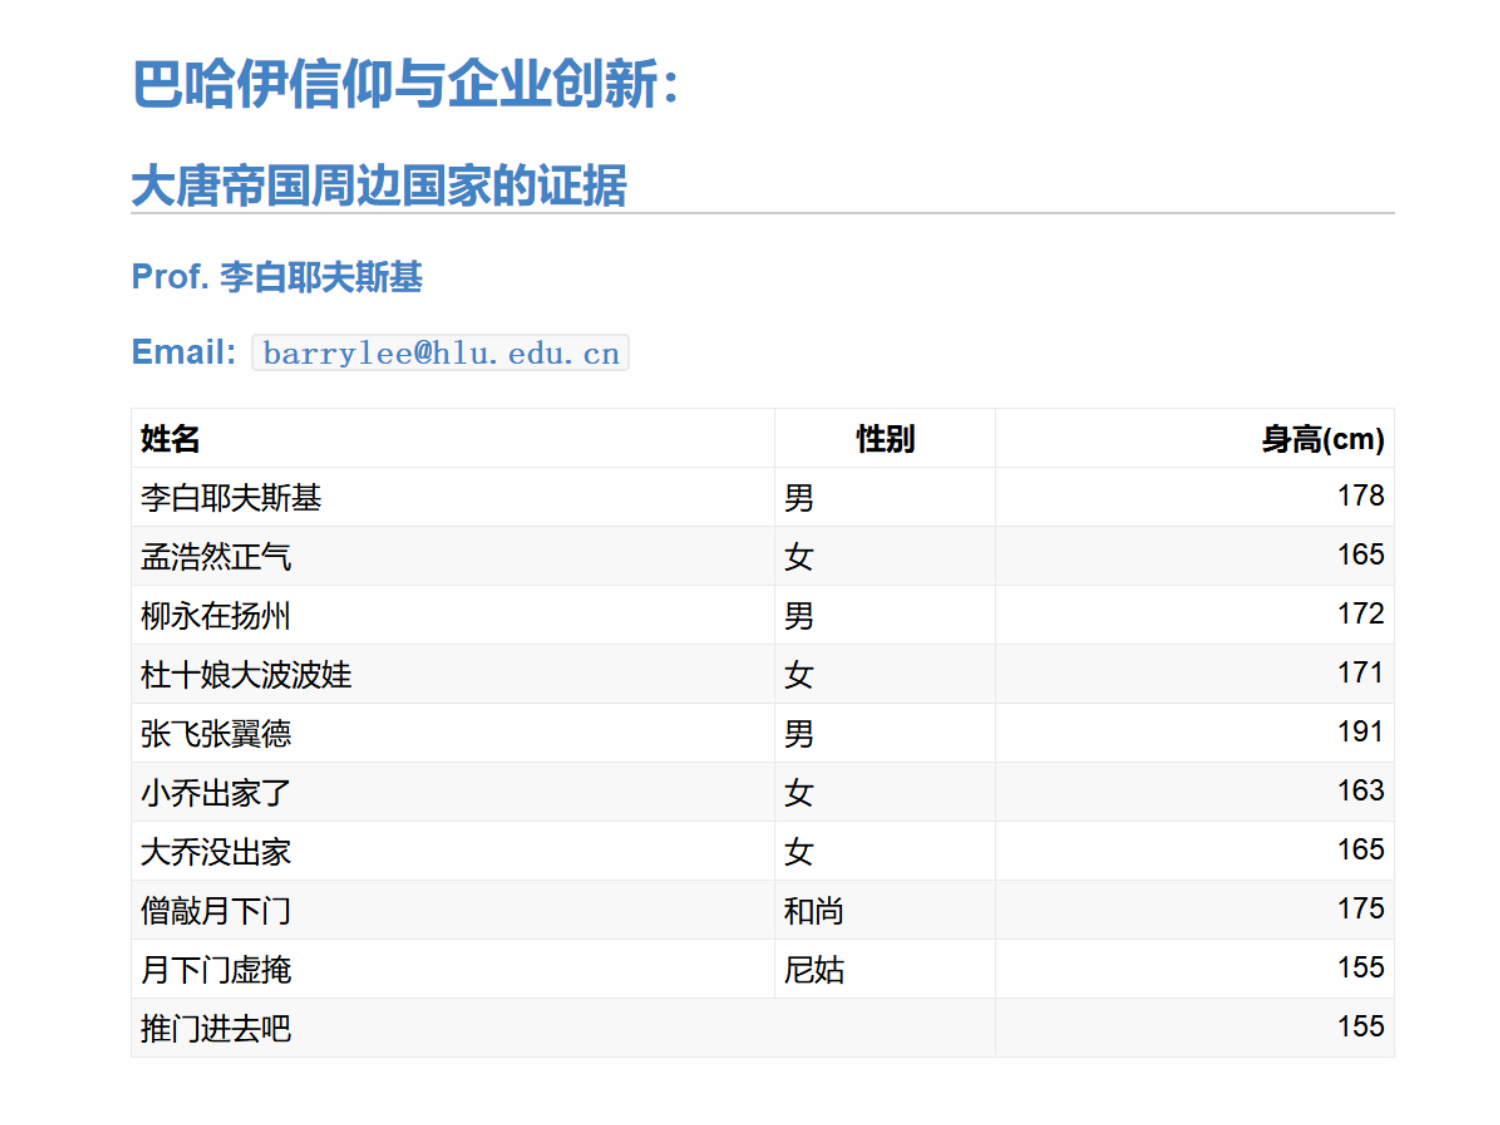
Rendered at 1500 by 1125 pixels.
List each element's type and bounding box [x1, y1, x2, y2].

picture [38, 30, 1478, 1083]
